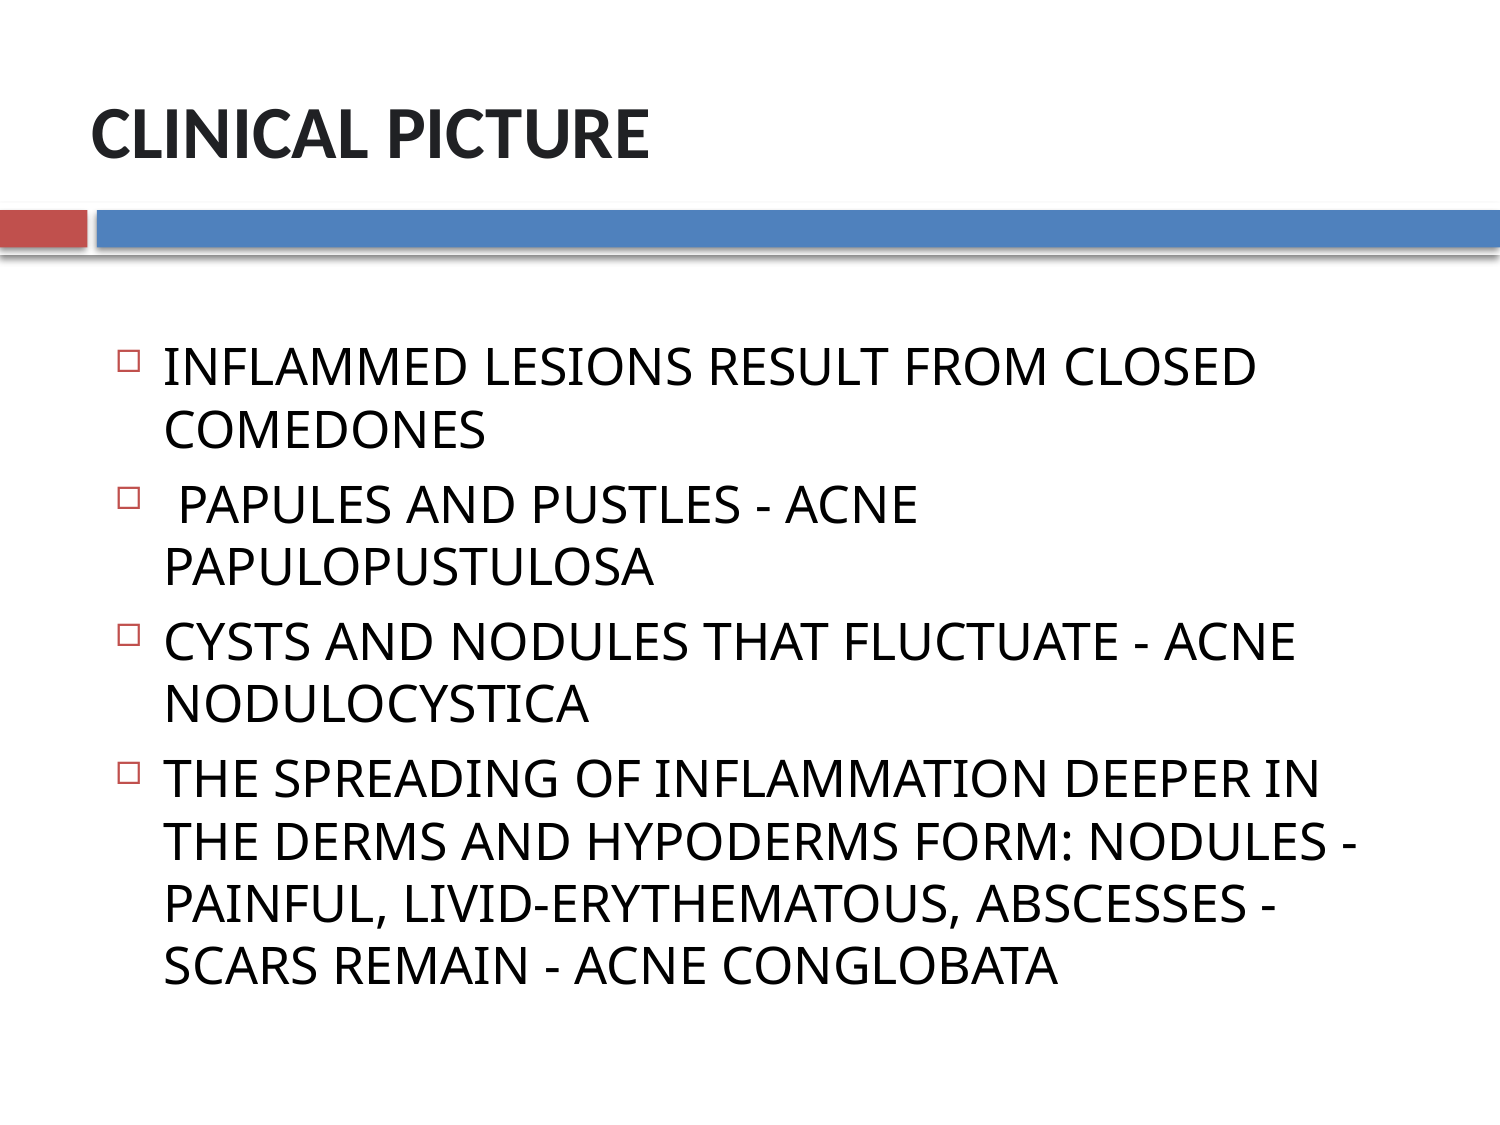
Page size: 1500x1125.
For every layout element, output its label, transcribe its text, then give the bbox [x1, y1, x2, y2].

title CLINICAL PICTURE [76, 37, 1466, 220]
list INFLAMMED LESIONS RESULT FROM CLOSED COMEDONES PAPULES AND PUSTLES - ACNE PAPULOPUSTULOSA CYSTS AND NODULES THAT FLUCTUATE - ACNE NODULOCYSTICA THE SPREADING OF INFLAMMATION DEEPER IN THE DERMS AND HYPODERMS FORM: NODULES - PAINFUL, LIVID-ERYTHEMATOUS, ABSCESSES - SCARS REMAIN - ACNE CONGLOBATA [100, 262, 1438, 1005]
